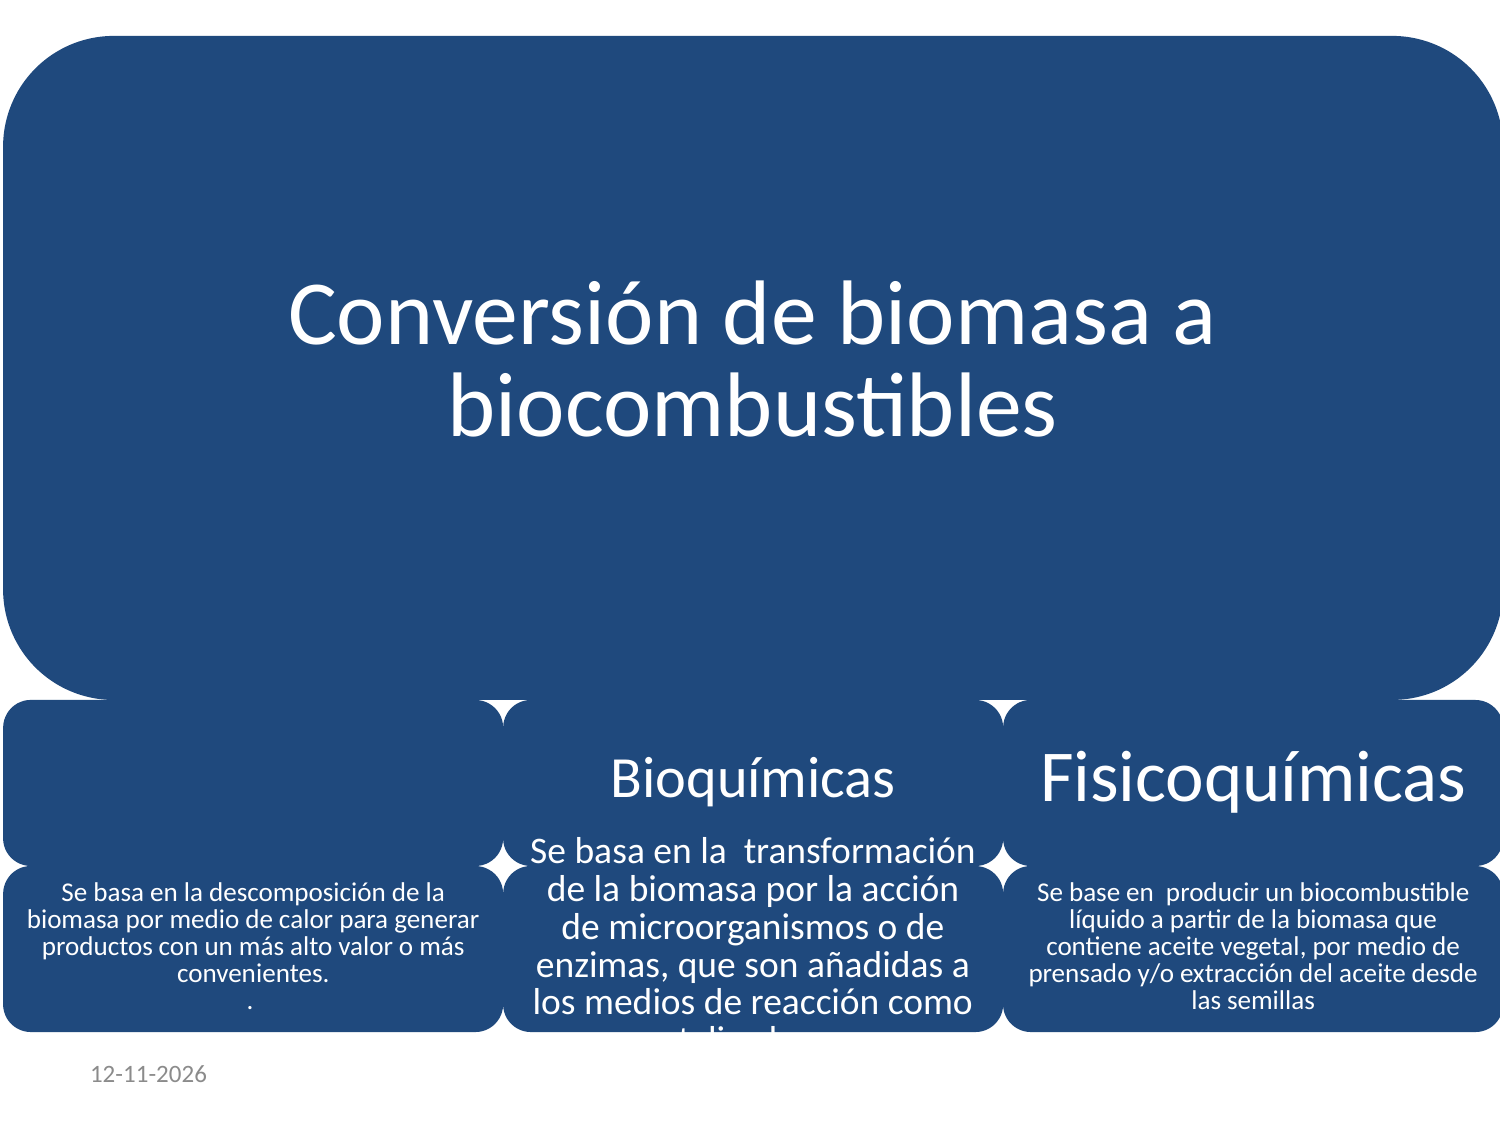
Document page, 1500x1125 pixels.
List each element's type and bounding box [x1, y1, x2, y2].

text_box [2, 35, 1500, 1033]
slide_number [75, 1042, 425, 1103]
